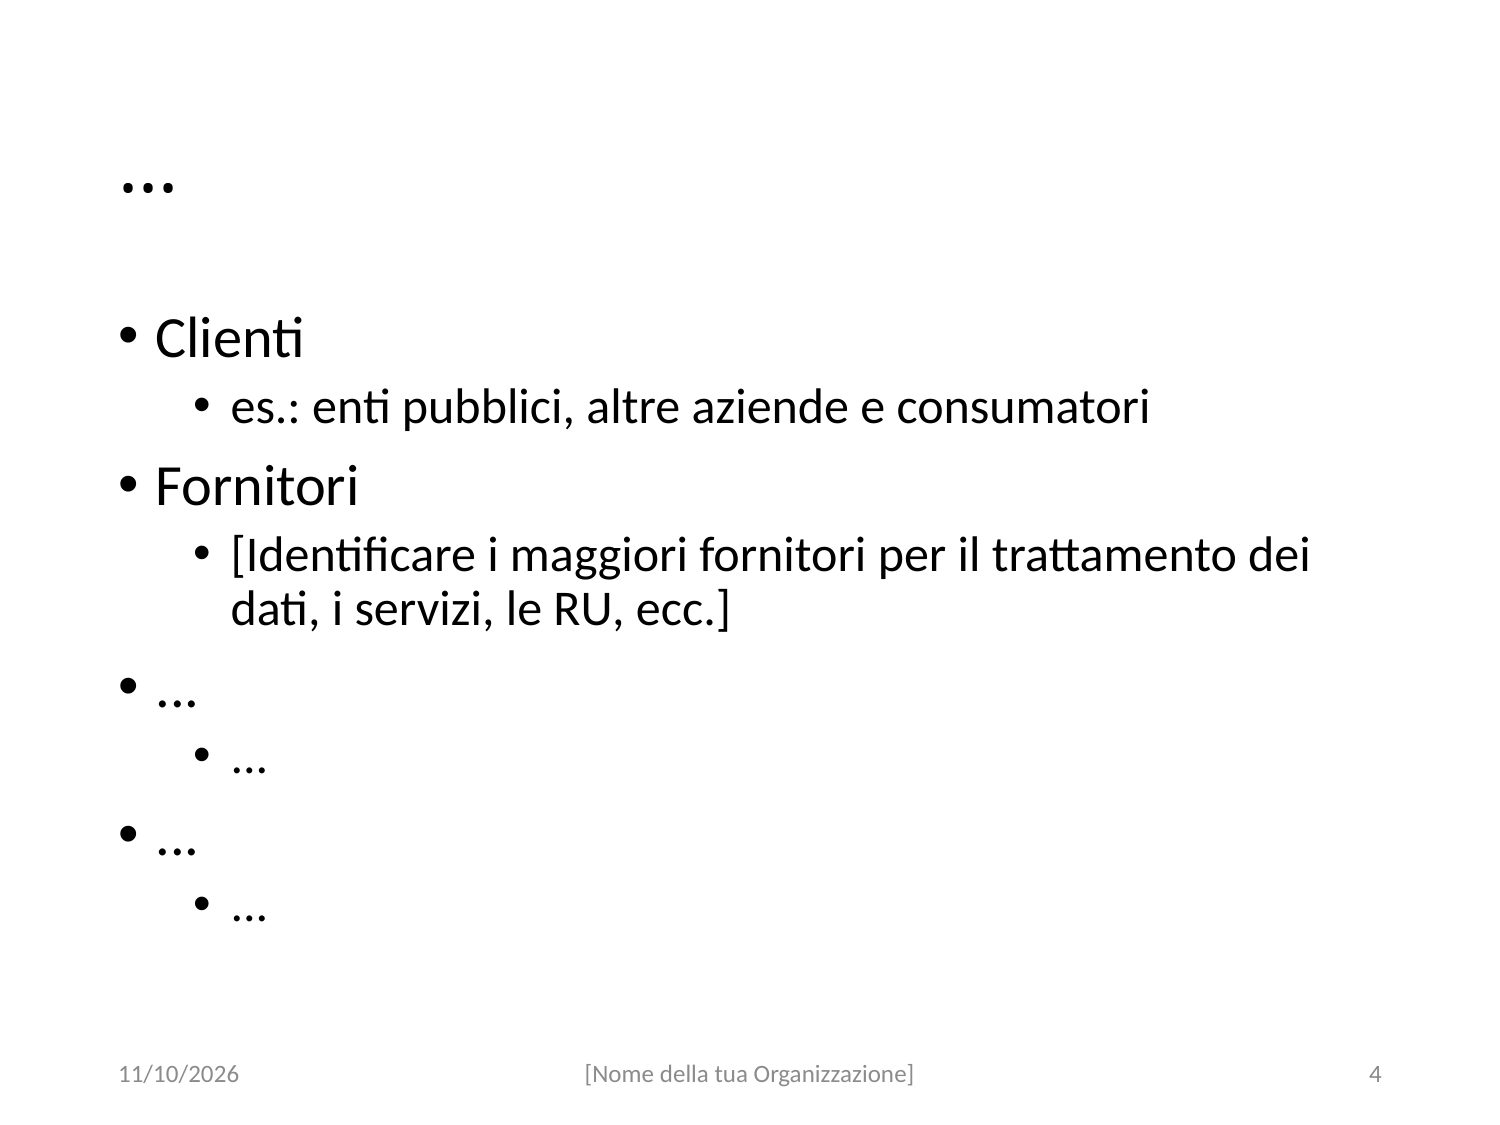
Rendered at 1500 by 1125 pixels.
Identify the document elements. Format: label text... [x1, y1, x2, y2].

slide_number 29-Jun-18 [103, 1042, 441, 1103]
footer [Nome della tua Organizzazione] [496, 1042, 1004, 1103]
slide_number 4 [1059, 1042, 1397, 1103]
title ... [103, 59, 1397, 278]
list Clienti es.: enti pubblici, altre aziende e consumatori Fornitori [Identificare i maggiori fornitori per il trattamento dei dati, i servizi, le RU, ecc.] ... ... ... ... [103, 299, 1397, 1014]
